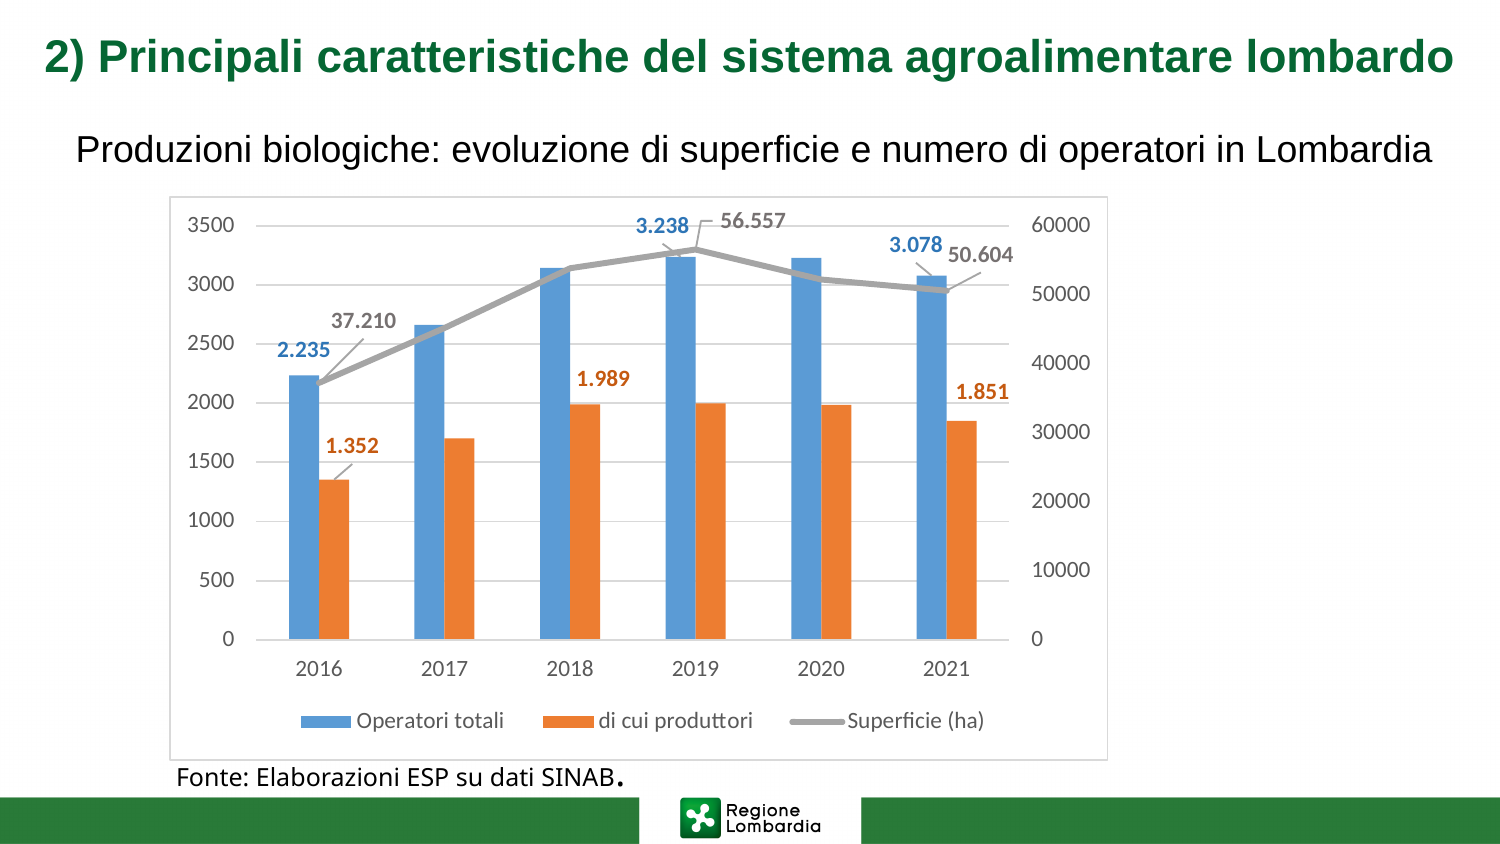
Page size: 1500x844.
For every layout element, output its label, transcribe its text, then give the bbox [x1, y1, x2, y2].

title 2) Principali caratteristiche del sistema agroalimentare lombardo [0, 0, 1500, 109]
subtitle Produzioni biologiche: evoluzione di superficie e numero di operatori in Lombardia [60, 95, 1481, 196]
picture [0, 109, 1500, 844]
text_box Fonte: Elaborazioni ESP su dati SINAB. [161, 741, 641, 802]
